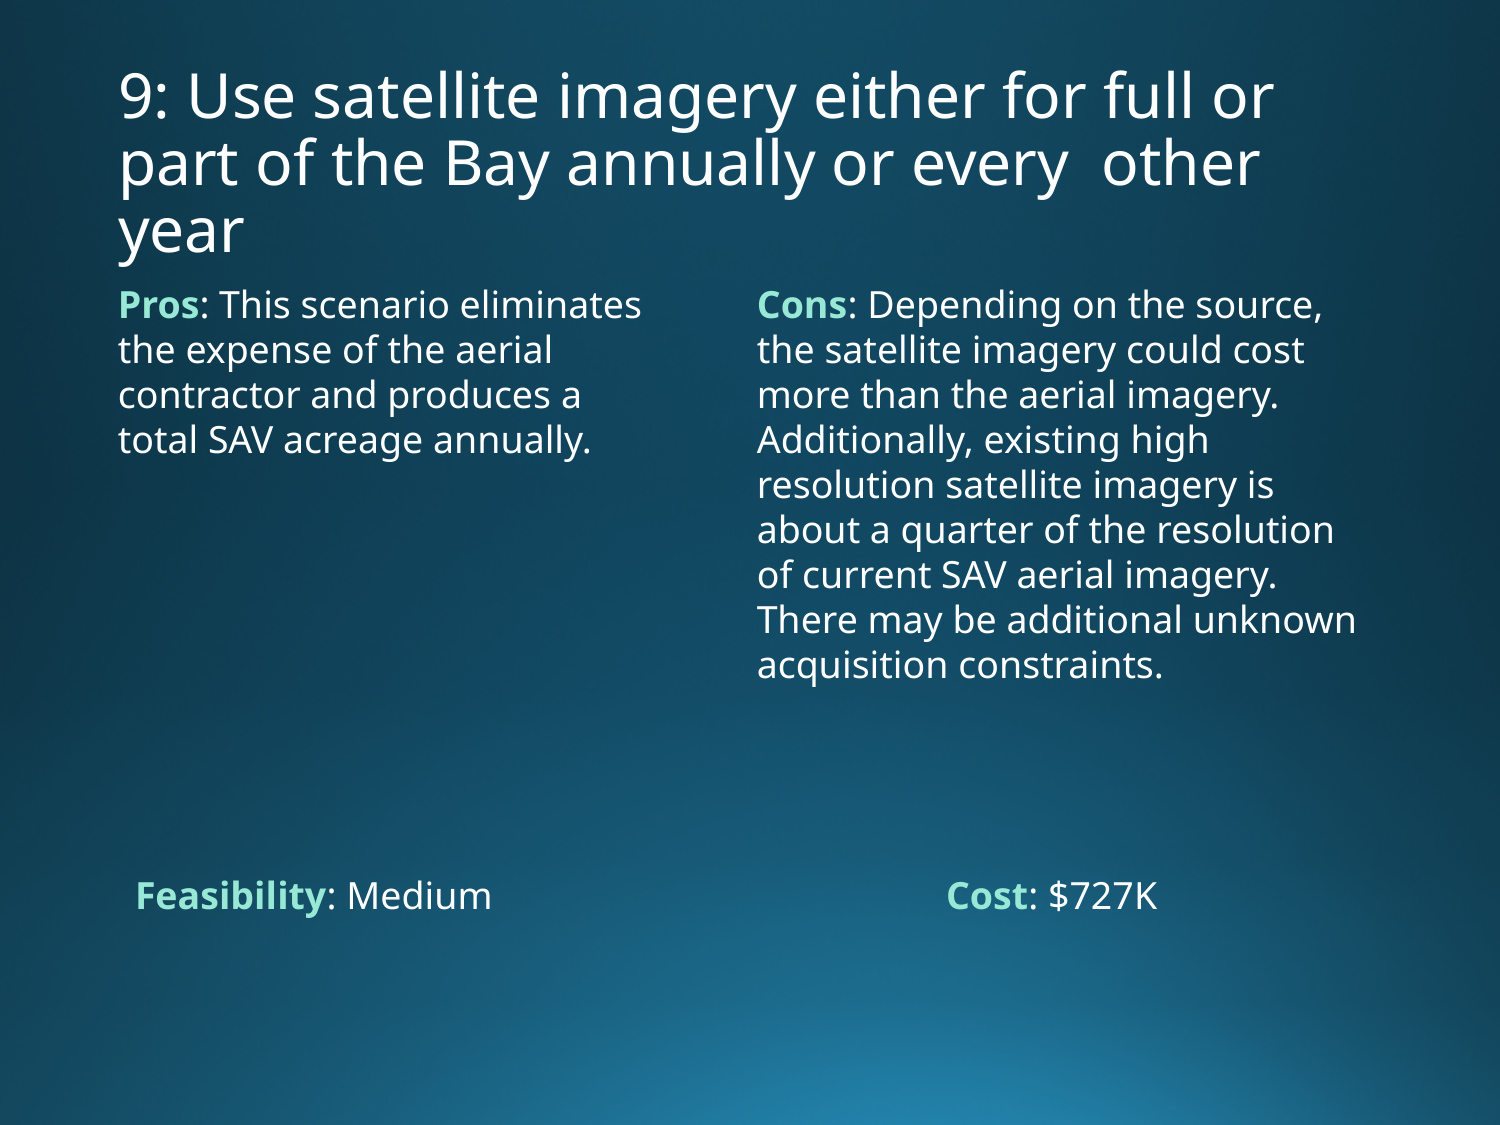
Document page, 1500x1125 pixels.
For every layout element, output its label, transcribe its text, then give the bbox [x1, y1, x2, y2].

text_box Feasibility: Medium [120, 864, 785, 925]
picture [0, 0, 1500, 1125]
text_box Pros: This scenario eliminates the expense of the aerial contractor and produces a total SAV acreage annually. [103, 273, 663, 469]
text_box Cons: Depending on the source, the satellite imagery could cost more than the aerial imagery. Additionally, existing high resolution satellite imagery is about a quarter of the resolution of current SAV aerial imagery. There may be additional unknown acquisition constraints. [742, 273, 1374, 694]
text_box Cost: $727K [931, 864, 1318, 925]
title 9: Use satellite imagery either for full or part of the Bay annually or every other year [103, 56, 1397, 275]
